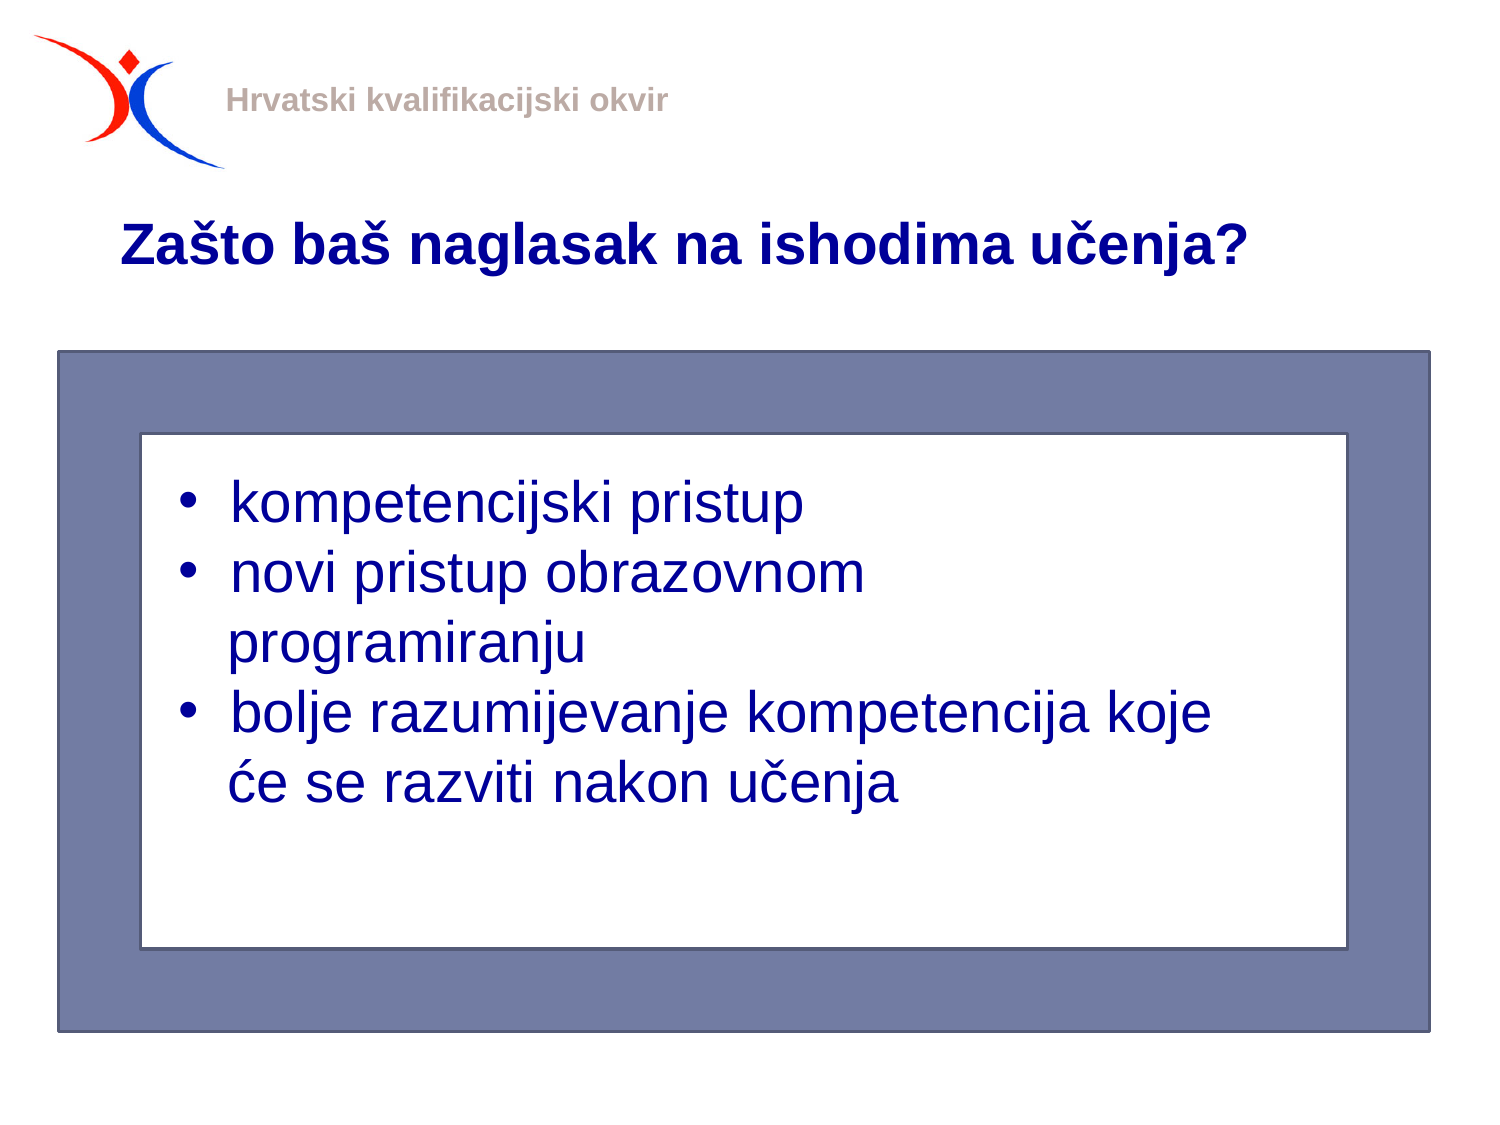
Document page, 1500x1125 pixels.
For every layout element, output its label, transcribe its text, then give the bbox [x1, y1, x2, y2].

text_box kompetencijski pristup novi pristup obrazovnom programiranju bolje razumijevanje kompetencija koje će se razviti nakon učenja [164, 456, 1313, 892]
picture [29, 30, 229, 172]
text_box Hrvatski kvalifikacijski okvir [235, 70, 832, 125]
text_box Zašto baš naglasak na ishodima učenja? [105, 199, 1407, 284]
text_box [57, 350, 1431, 1033]
